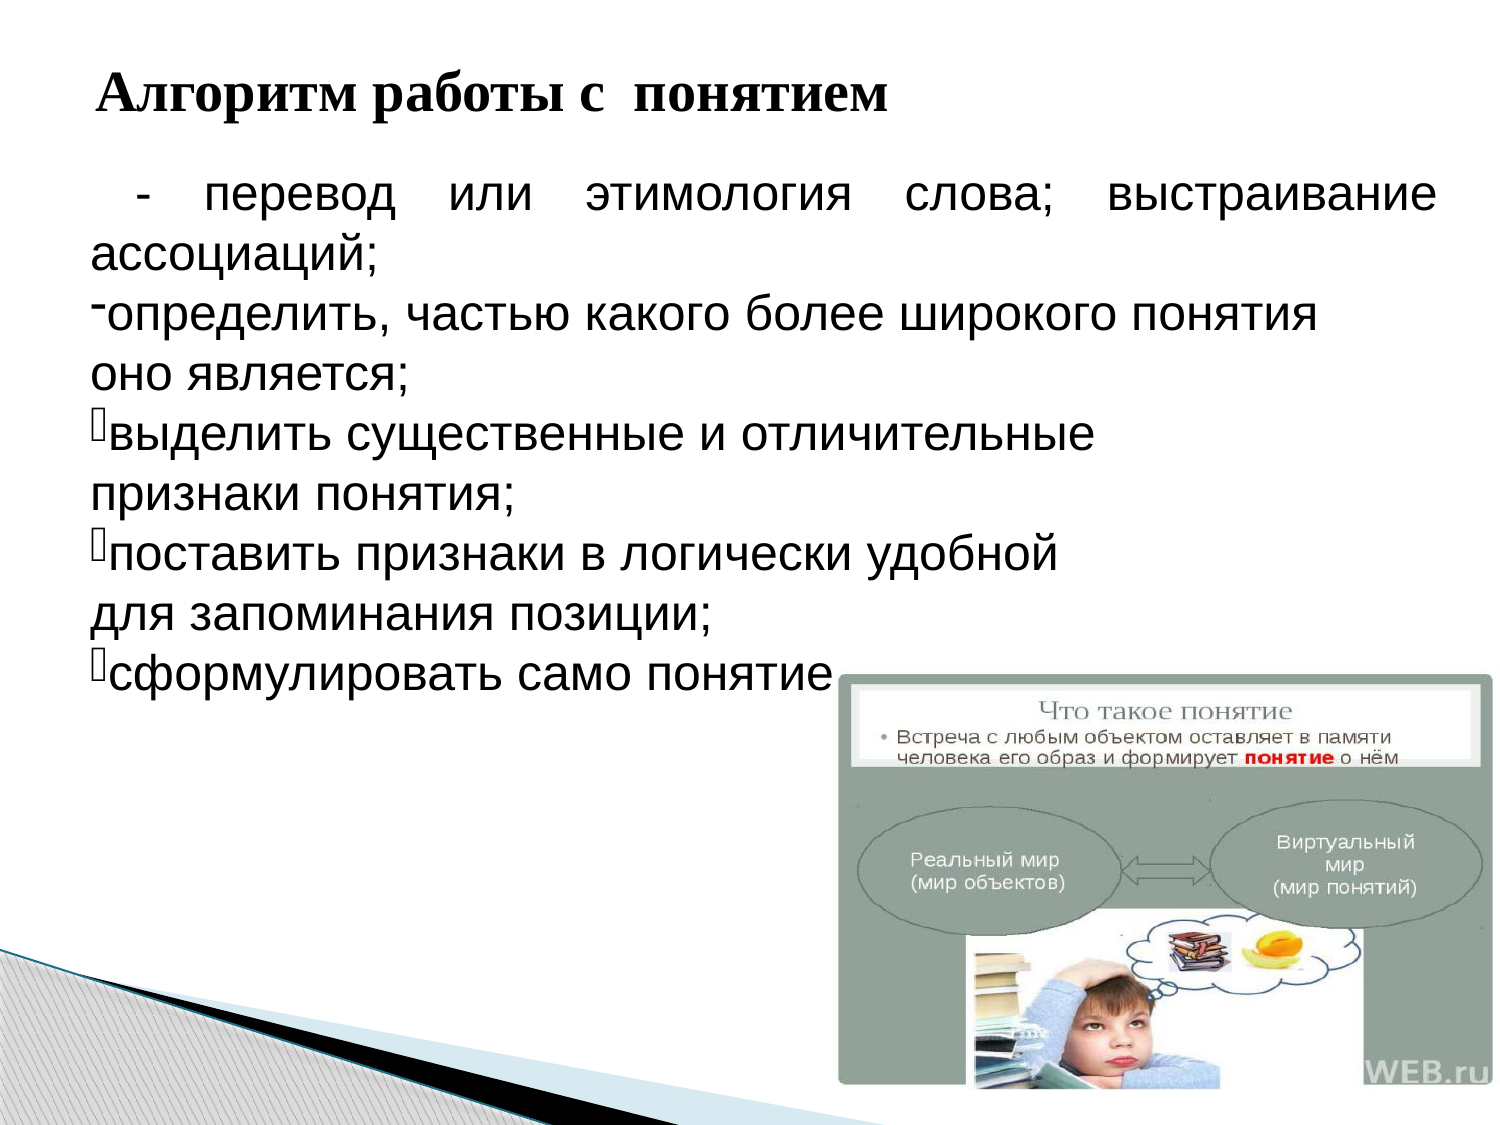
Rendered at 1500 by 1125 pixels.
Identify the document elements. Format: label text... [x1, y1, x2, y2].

list - перевод или этимология слова; выстраивание ассоциаций; определить, частью какого более широкого понятия оно является; выделить существенные и отличительные признаки понятия; поставить признаки в логически удобной для запоминания позиции; сформулировать само понятие. [75, 152, 1454, 1008]
title Алгоритм работы с понятием [75, 0, 910, 152]
picture [831, 667, 1500, 1091]
